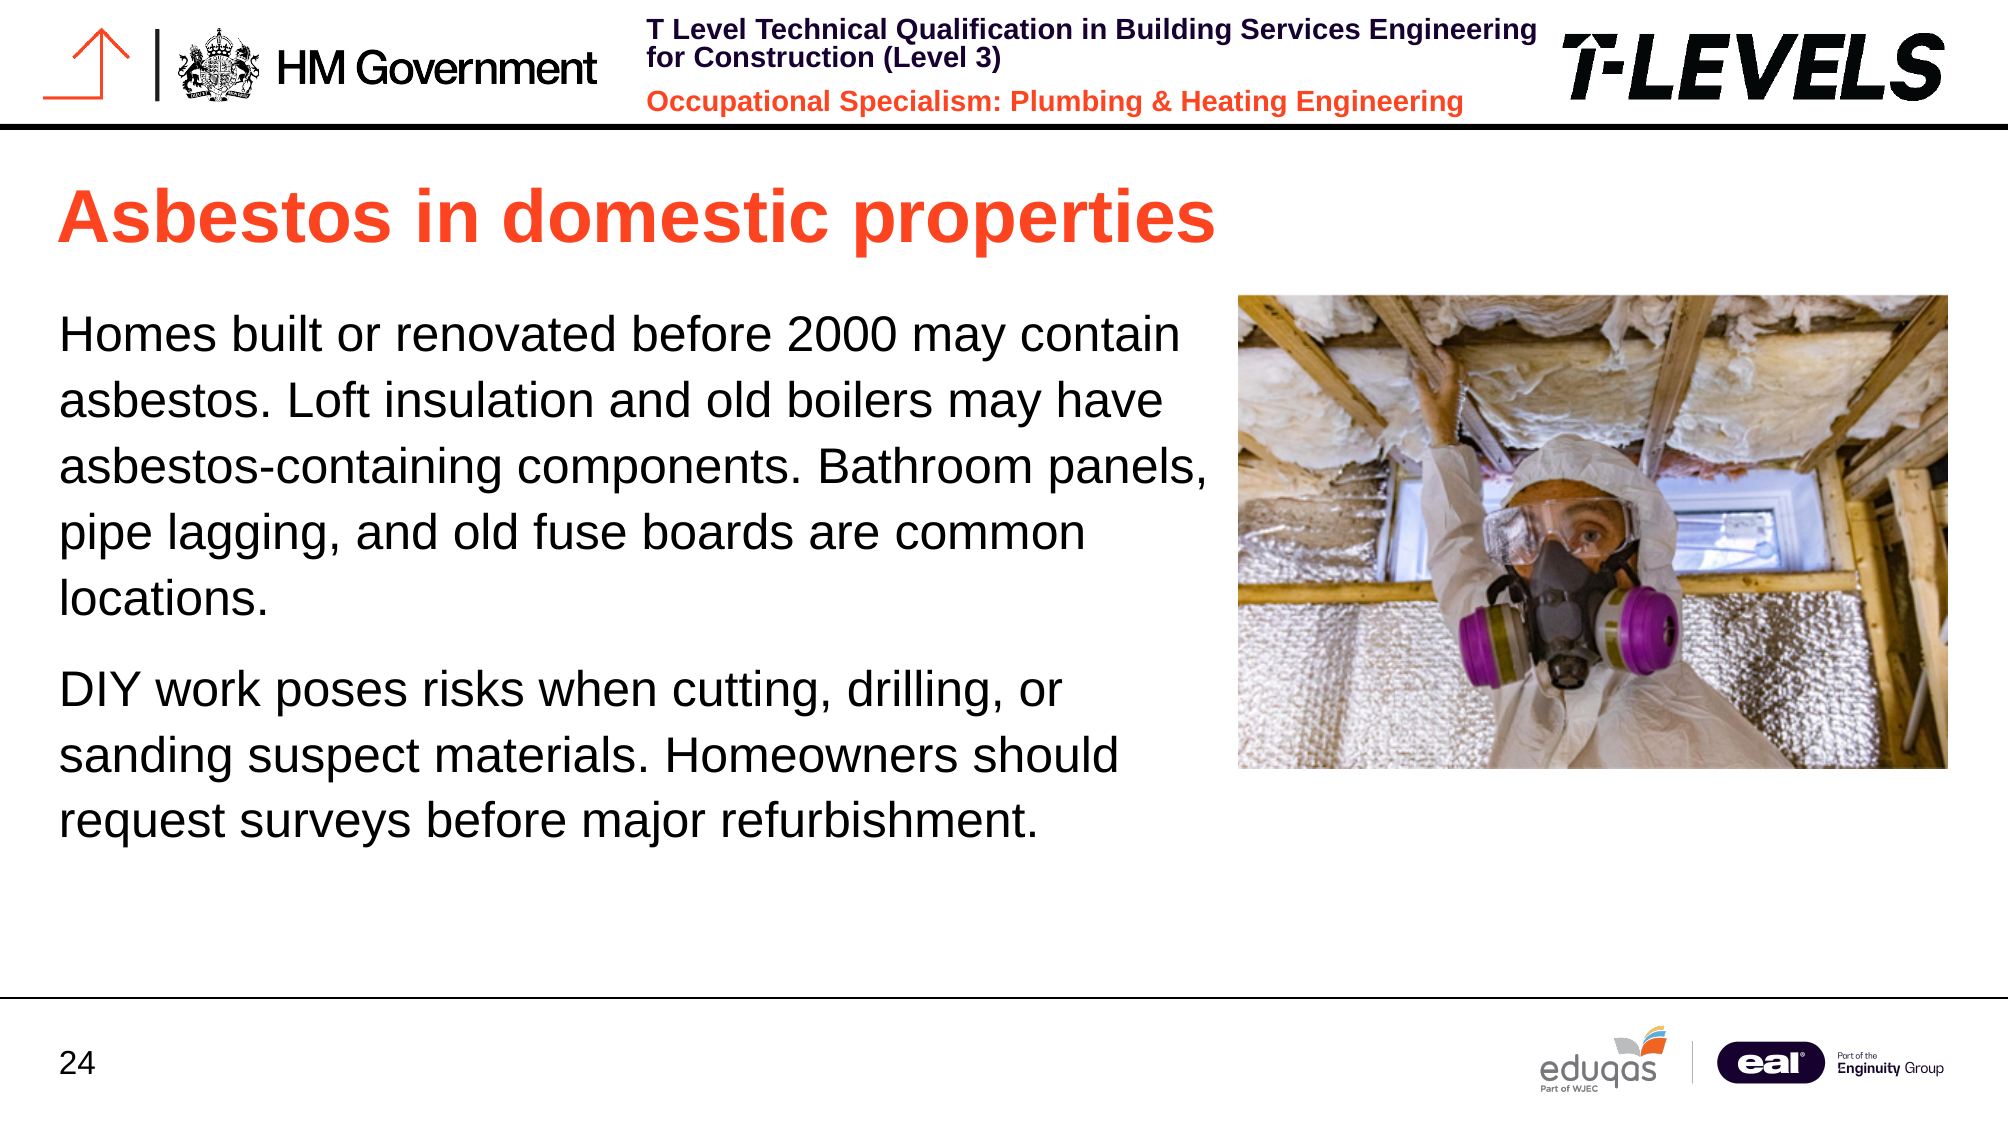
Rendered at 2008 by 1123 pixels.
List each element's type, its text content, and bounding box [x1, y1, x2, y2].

picture [1543, 25, 1964, 108]
title Asbestos in domestic properties [41, 111, 1949, 314]
picture [1535, 1021, 1949, 1097]
list Homes built or renovated before 2000 may contain asbestos. Loft insulation and old boilers may have asbestos-containing components. Bathroom panels, pipe lagging, and old fuse boards are common locations. DIY work poses risks when cutting, drilling, or sanding suspect materials. Homeowners should request surveys before major refurbishment. [59, 295, 1225, 907]
picture [38, 27, 136, 100]
picture [155, 28, 597, 102]
picture [1238, 294, 1949, 769]
